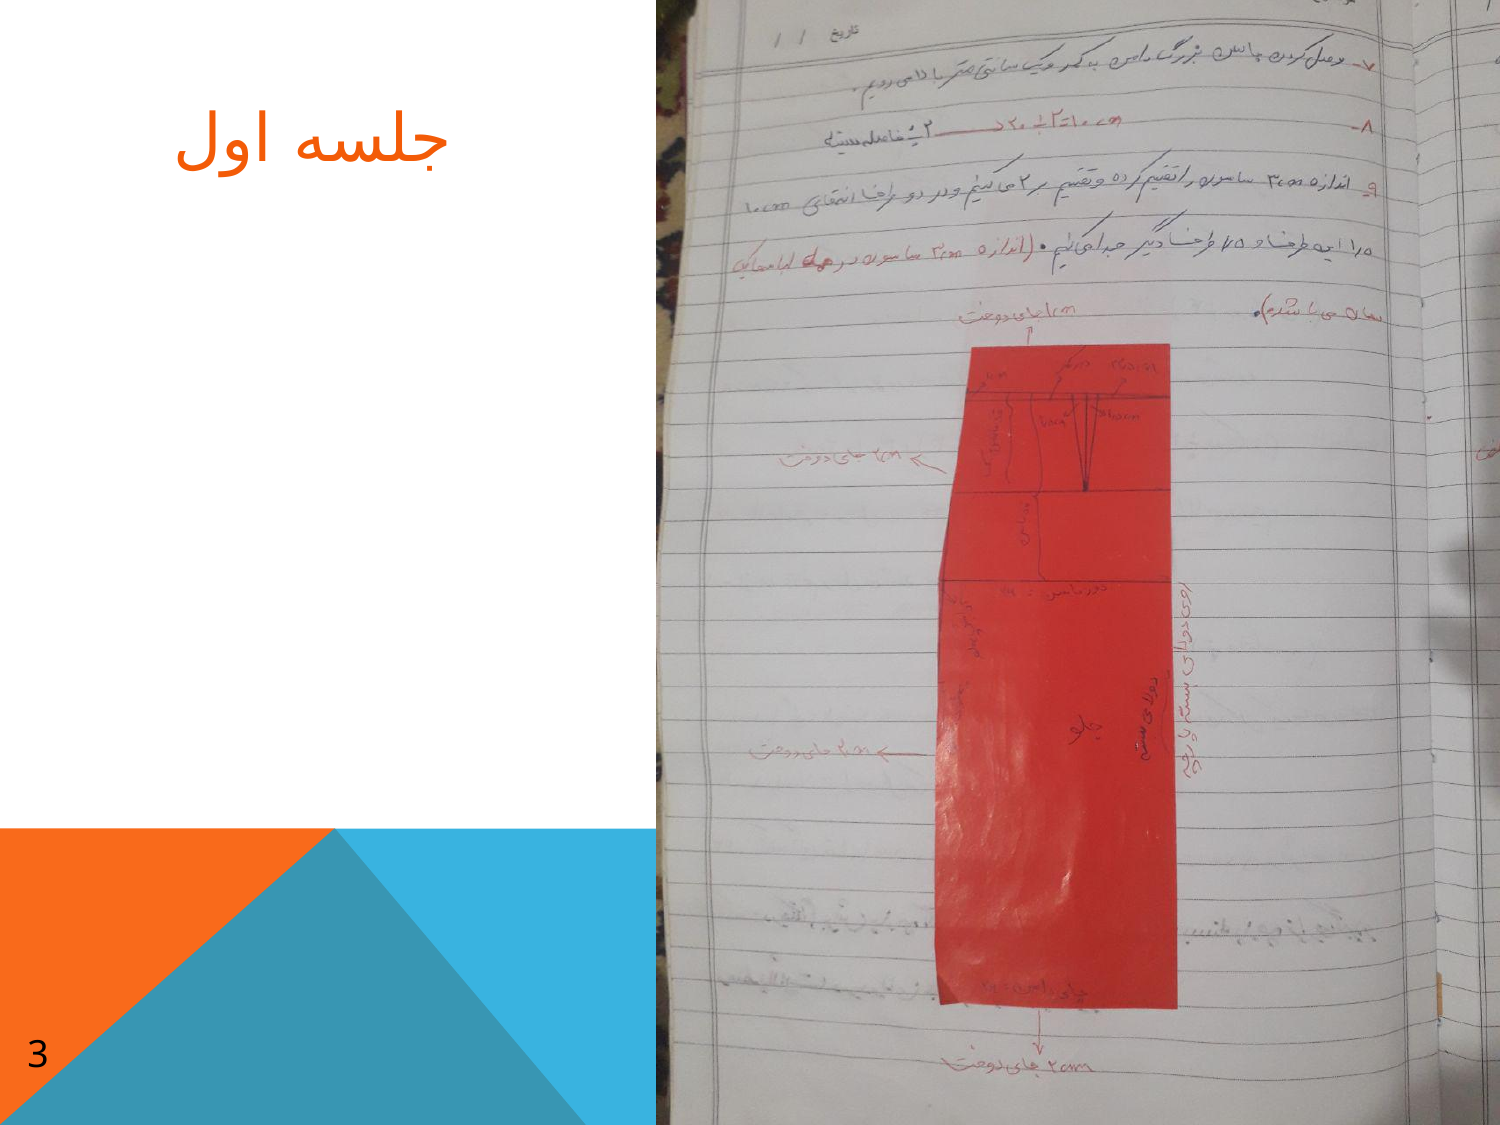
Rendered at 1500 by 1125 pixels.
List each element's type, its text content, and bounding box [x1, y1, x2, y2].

picture [655, 0, 1500, 1125]
text_box 3 [12, 1023, 113, 1083]
text_box جلسه اول [112, 87, 513, 183]
